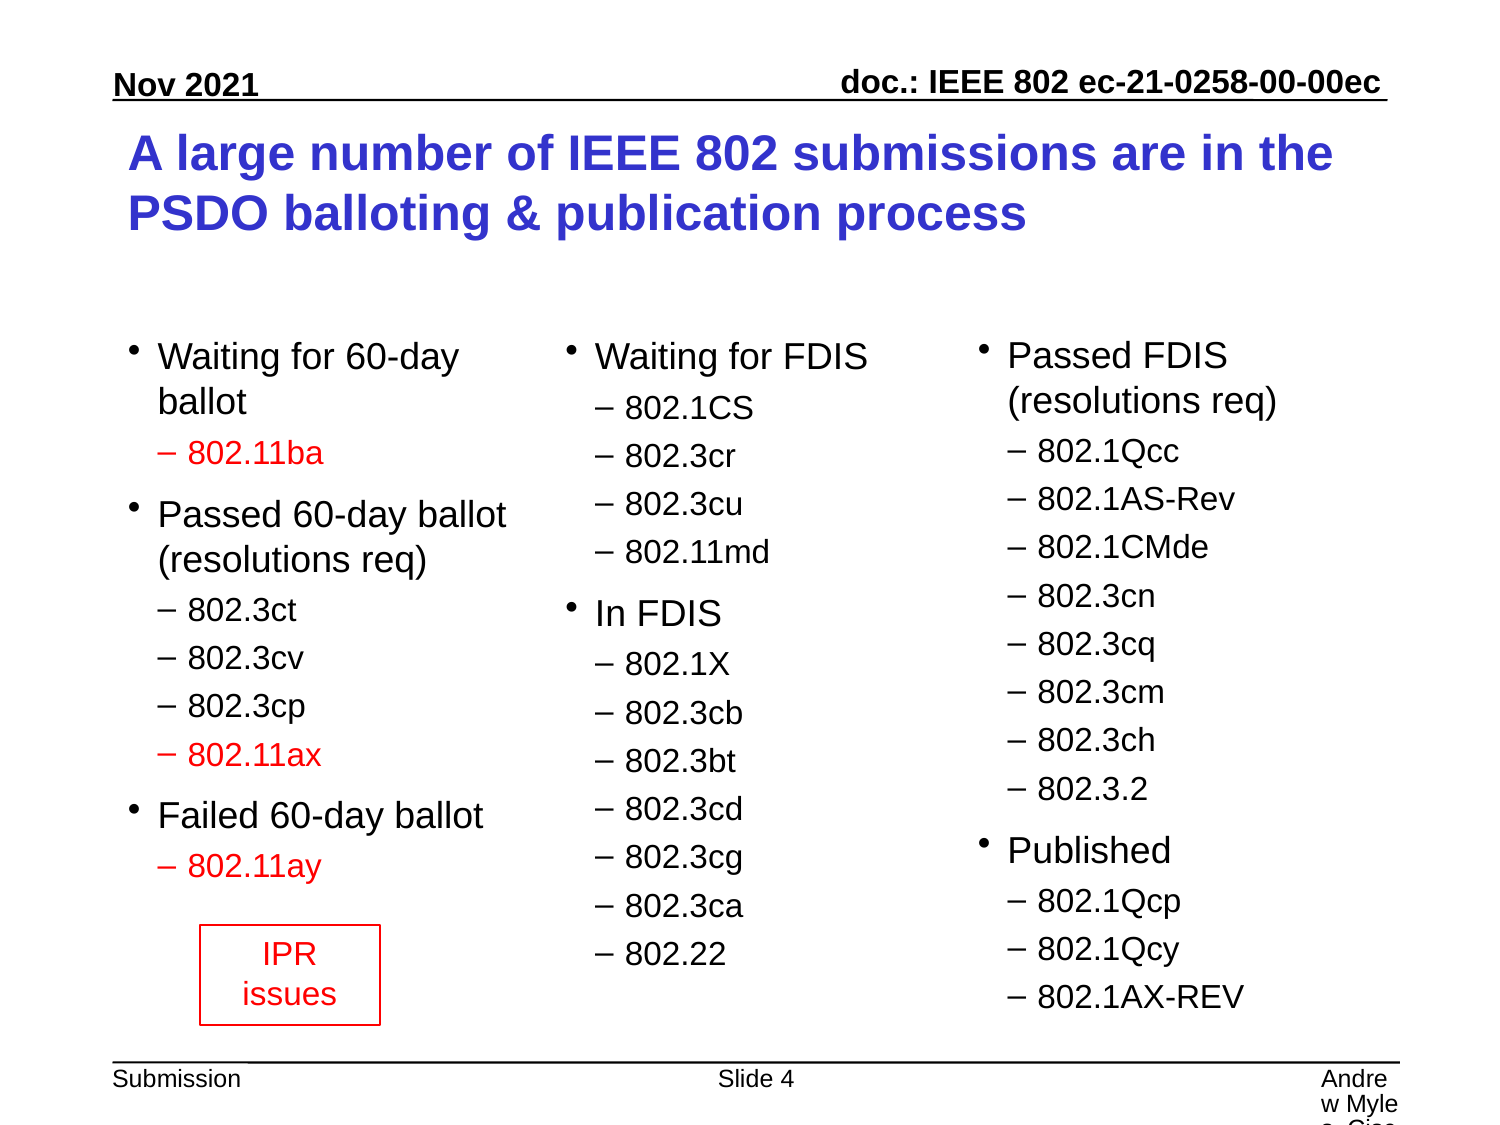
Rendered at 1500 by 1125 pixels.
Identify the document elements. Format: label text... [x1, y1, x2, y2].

title A large number of IEEE 802 submissions are in the PSDO balloting & publication process [112, 112, 1388, 288]
text_box IPR issues [200, 924, 380, 1025]
slide_number Slide 4 [709, 1061, 803, 1093]
footer Andrew Myles, Cisco [1320, 1061, 1402, 1093]
list Waiting for 60-day ballot 802.11ba Passed 60-day ballot (resolutions req) 802.3ct 802.3cv 802.3cp 802.11ax Failed 60-day ballot 802.11ay [112, 324, 538, 1000]
text_box Passed FDIS (resolutions req) 802.1Qcc 802.1AS-Rev 802.1CMde 802.3cn 802.3cq 802.3cm 802.3ch 802.3.2 Published 802.1Qcp 802.1Qcy 802.1AX-REV [962, 323, 1388, 999]
text_box Waiting for FDIS 802.1CS 802.3cr 802.3cu 802.11md In FDIS 802.1X 802.3cb 802.3bt 802.3cd 802.3cg 802.3ca 802.22 [549, 324, 975, 1000]
